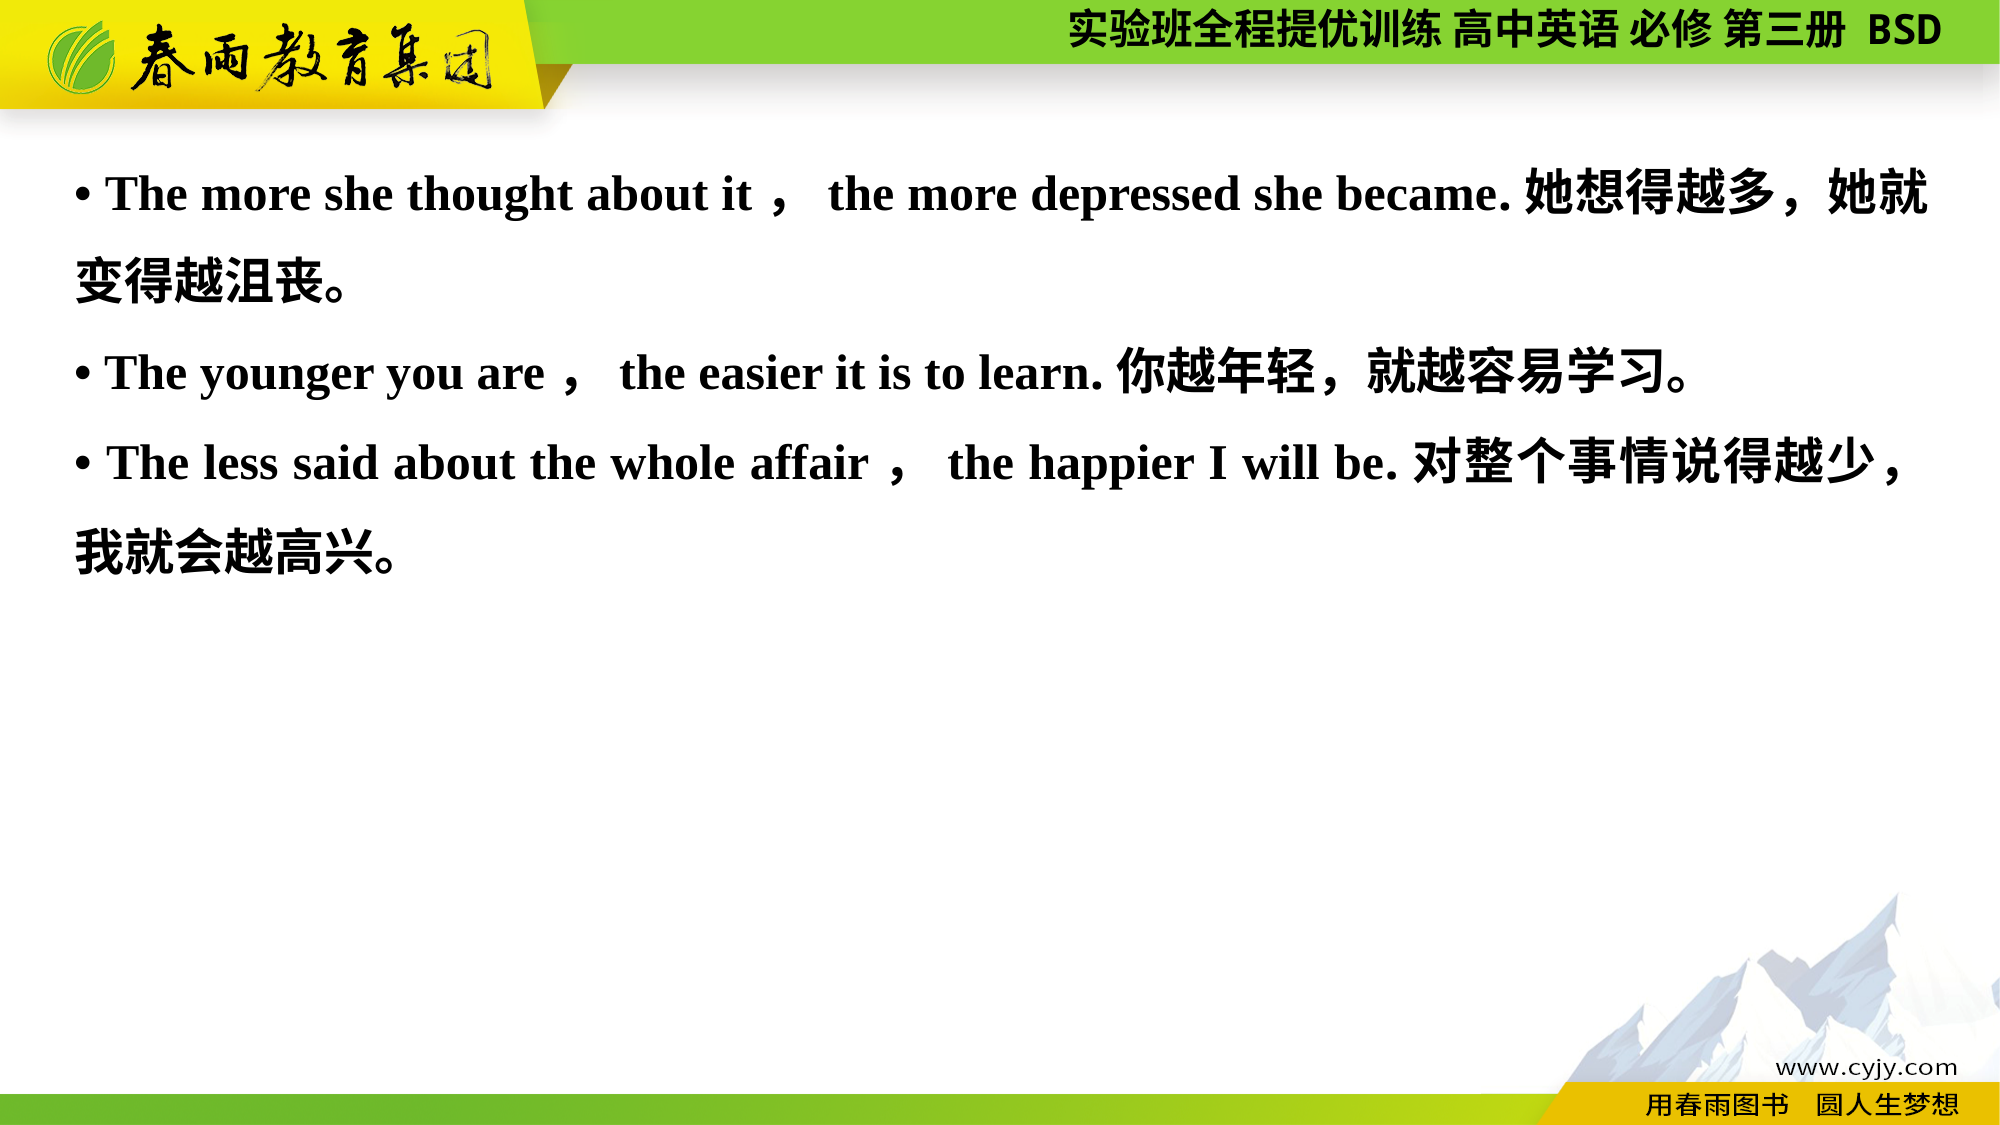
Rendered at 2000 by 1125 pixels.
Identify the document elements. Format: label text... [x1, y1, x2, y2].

picture [0, 0, 2000, 1125]
list • The more she thought about it，the more depressed she became.她想得越多，她就变得越沮丧。 • The younger you are，the easier it is to learn.你越年轻，就越容易学习。 • The less said about the whole affair，the happier I will be.对整个事情说得越少，我就会越高兴。 [59, 122, 1944, 581]
